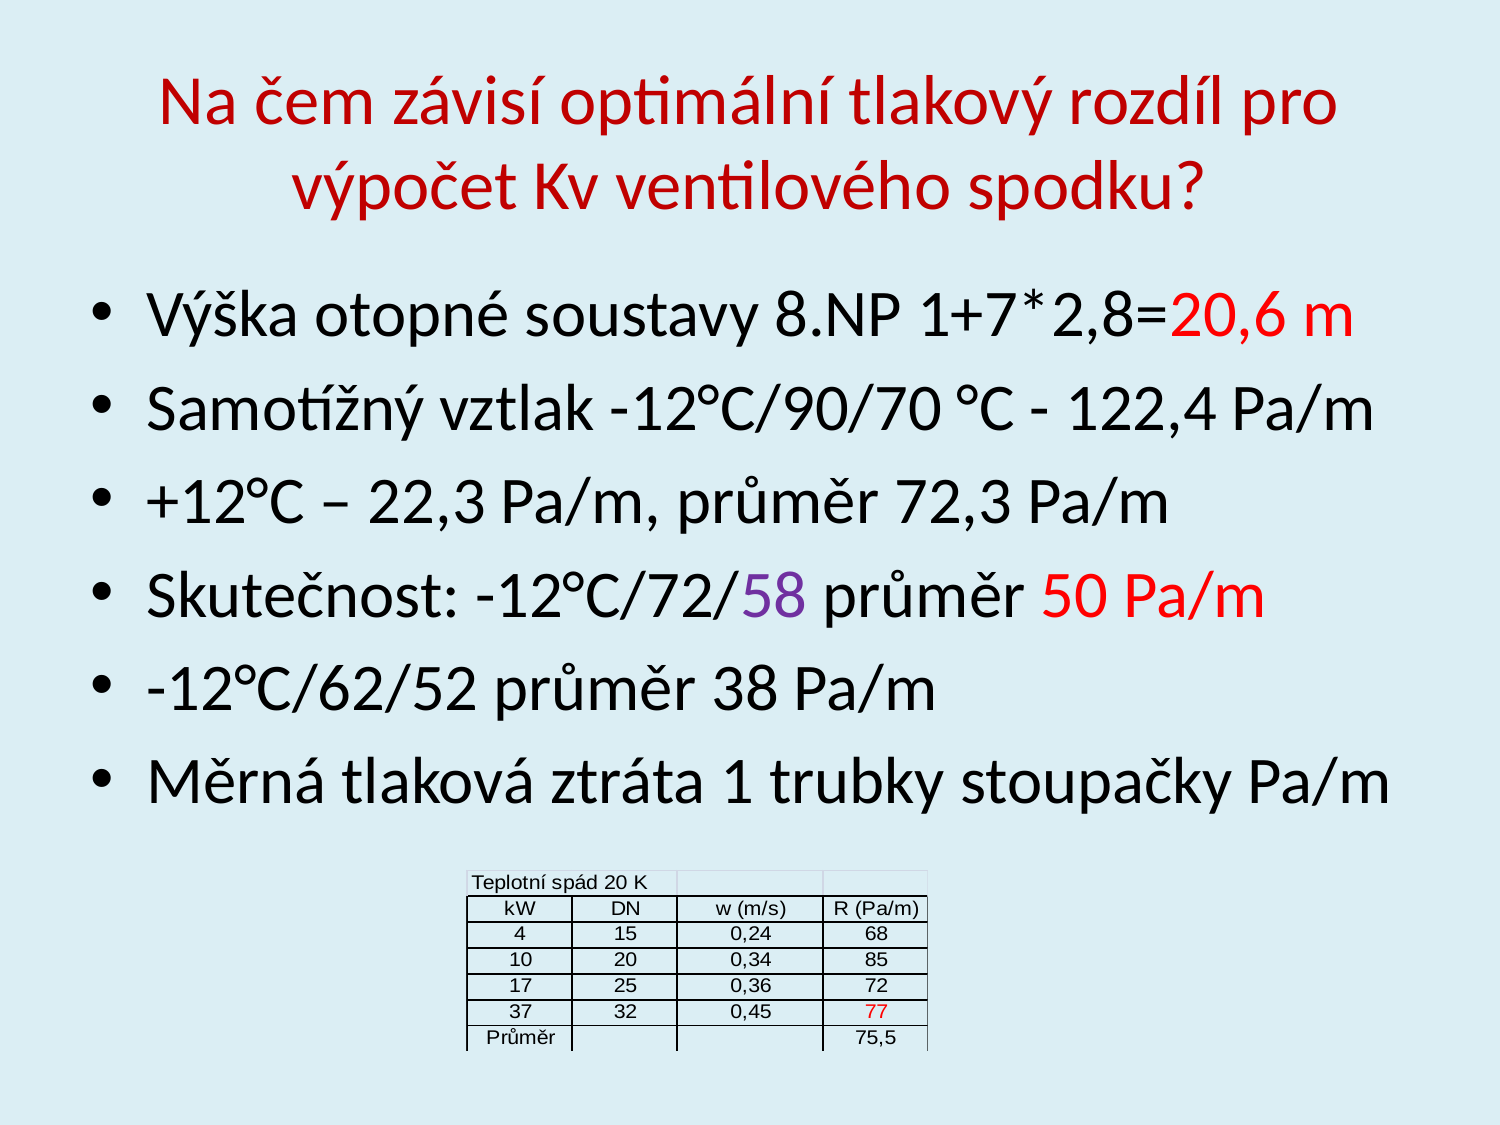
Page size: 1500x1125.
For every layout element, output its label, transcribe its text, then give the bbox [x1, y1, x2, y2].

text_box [466, 869, 930, 1053]
list Výška otopné soustavy 8.NP 1+7*2,8=20,6 m Samotížný vztlak -12°C/90/70 °C - 122,4 Pa/m +12°C – 22,3 Pa/m, průměr 72,3 Pa/m Skutečnost: -12°C/72/58 průměr 50 Pa/m -12°C/62/52 průměr 38 Pa/m Měrná tlaková ztráta 1 trubky stoupačky Pa/m [75, 262, 1425, 1005]
title Na čem závisí optimální tlakový rozdíl pro výpočet Kv ventilového spodku? [75, 45, 1425, 233]
